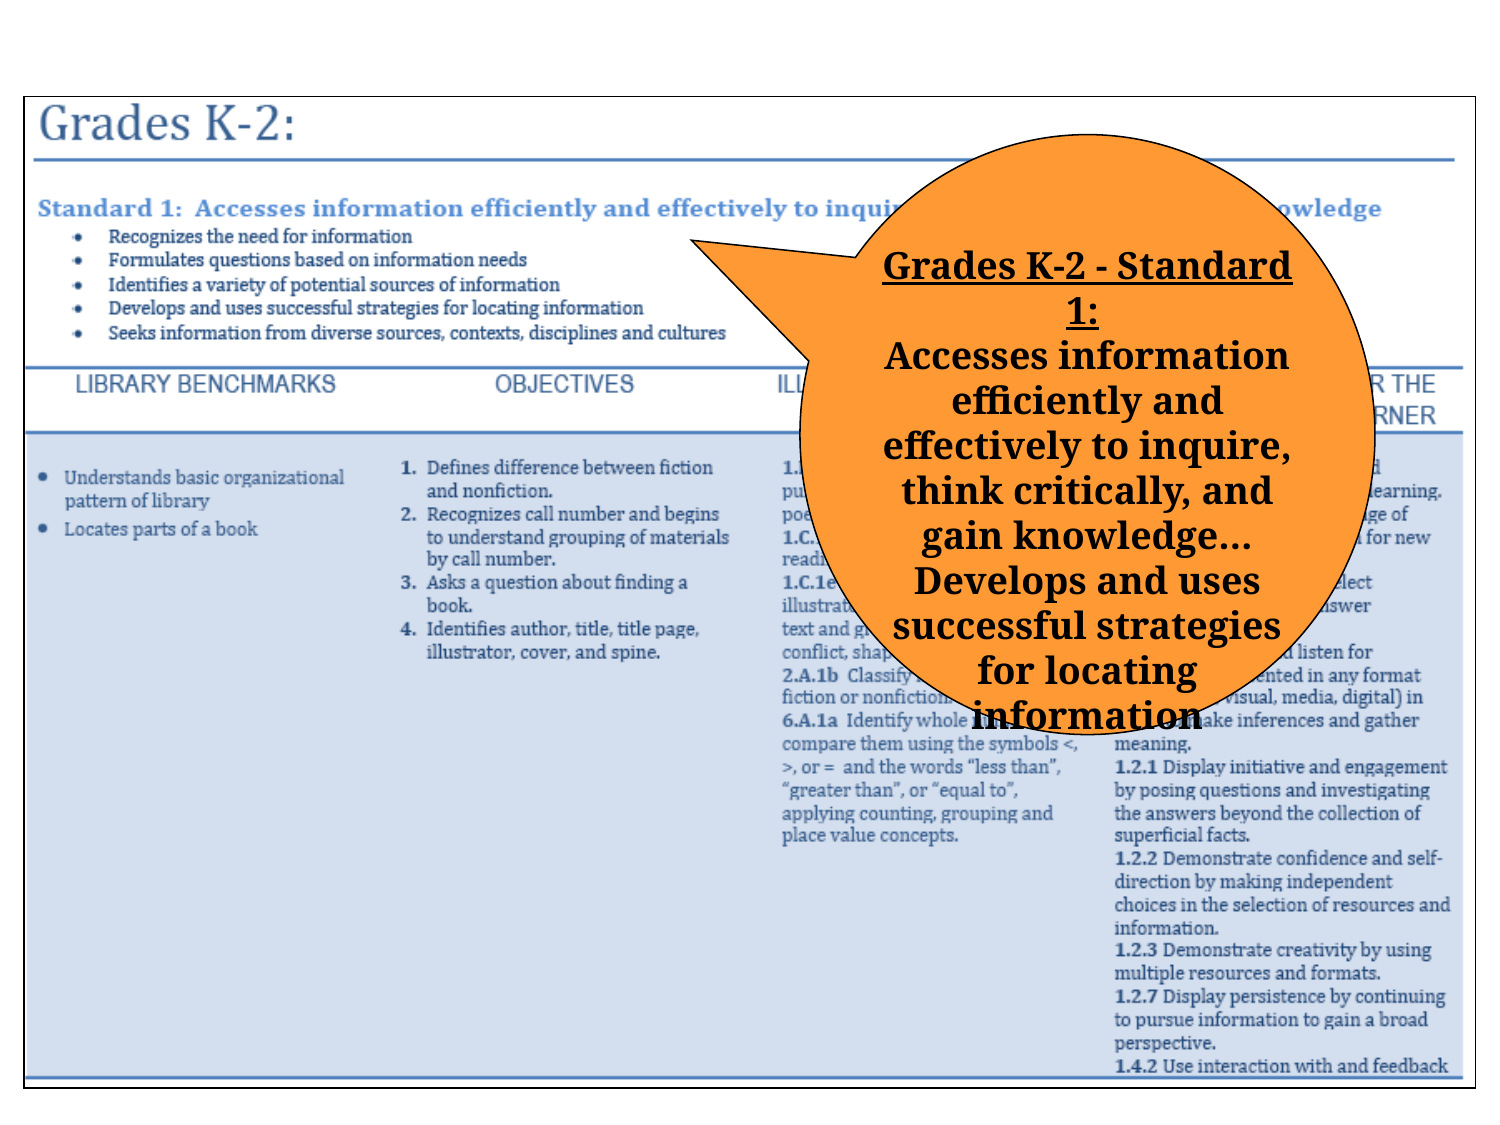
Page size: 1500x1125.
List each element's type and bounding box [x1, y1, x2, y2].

picture [24, 96, 1476, 1088]
